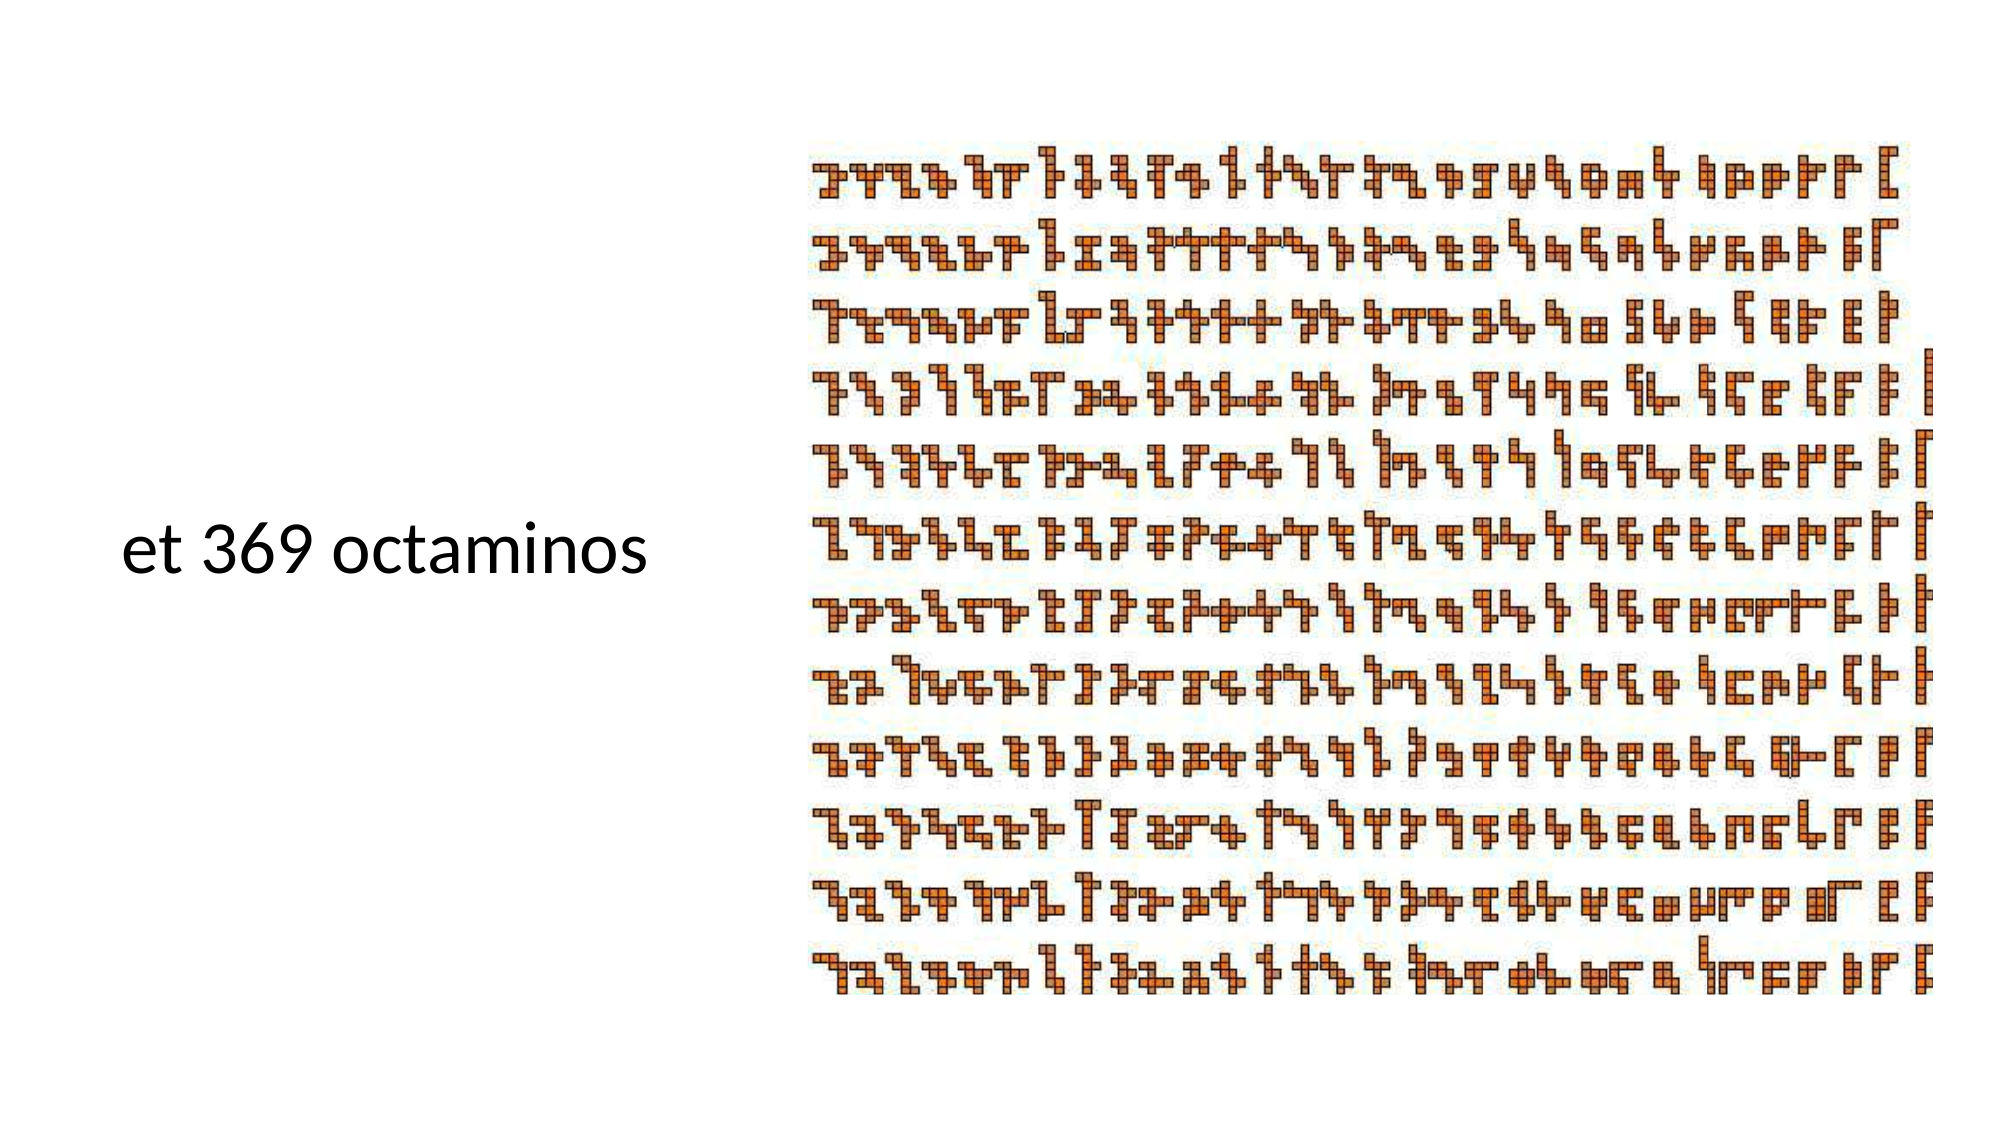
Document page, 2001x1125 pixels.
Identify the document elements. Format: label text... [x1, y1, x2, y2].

picture [809, 0, 1933, 1125]
text_box et 369 octaminos [107, 490, 690, 596]
